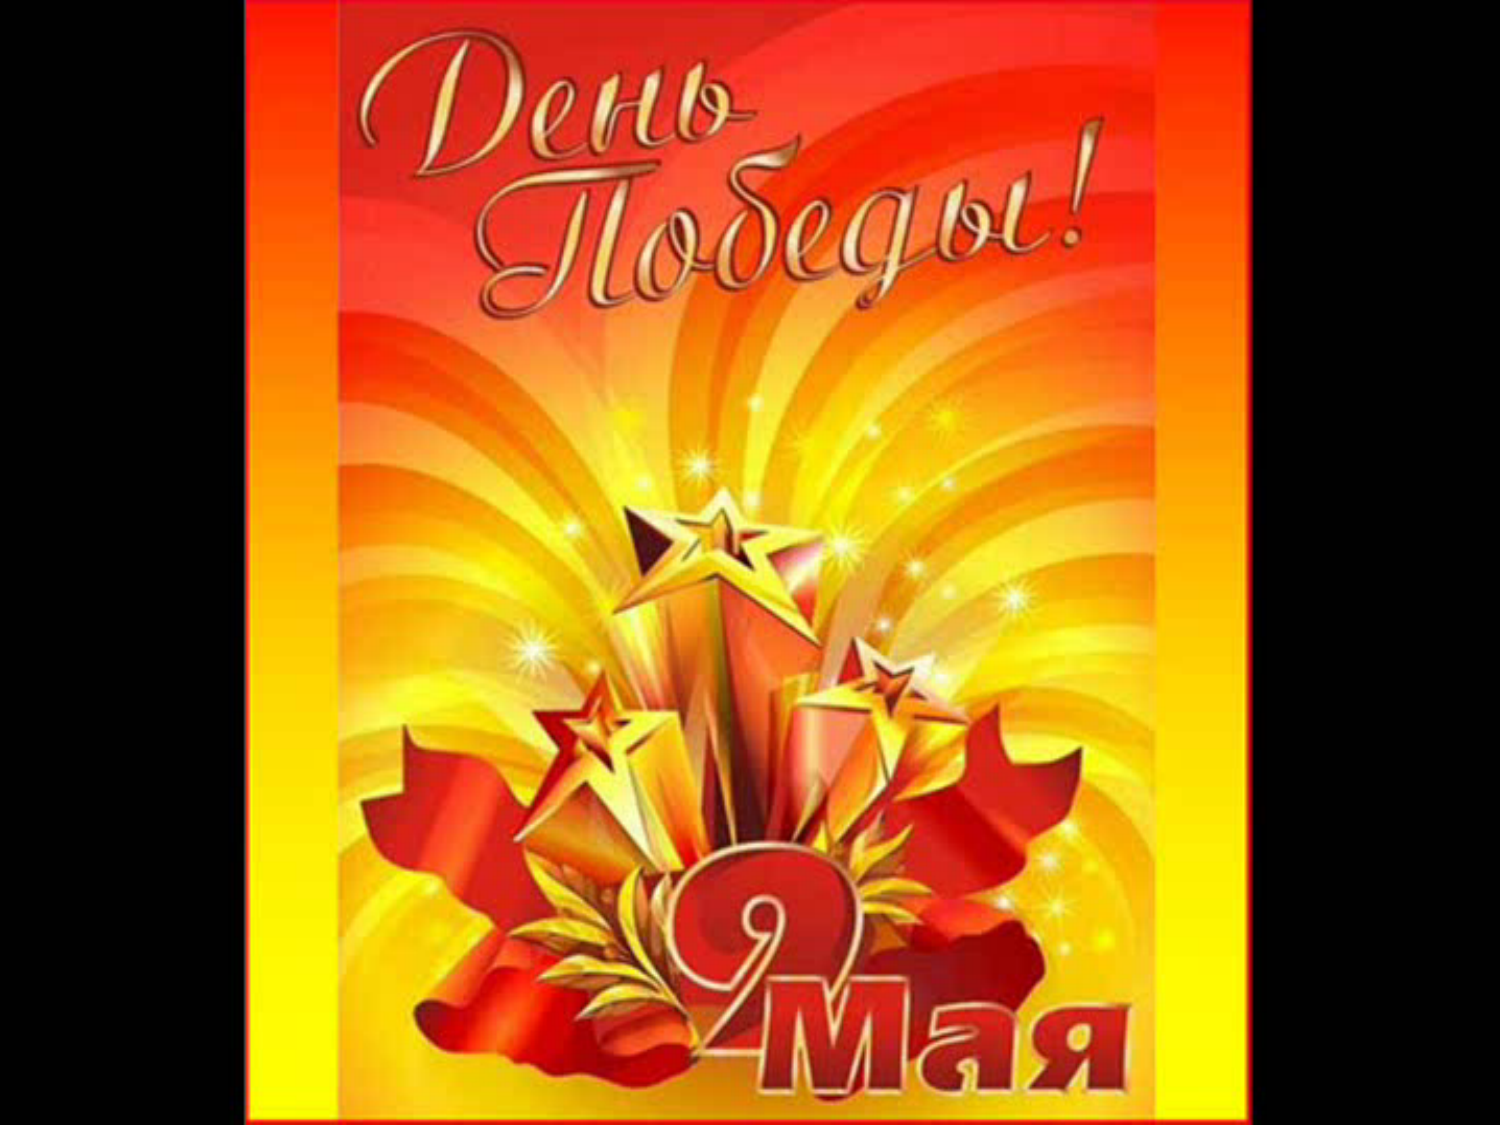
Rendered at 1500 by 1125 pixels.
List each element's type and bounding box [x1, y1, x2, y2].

text_box [0, 0, 1500, 1125]
